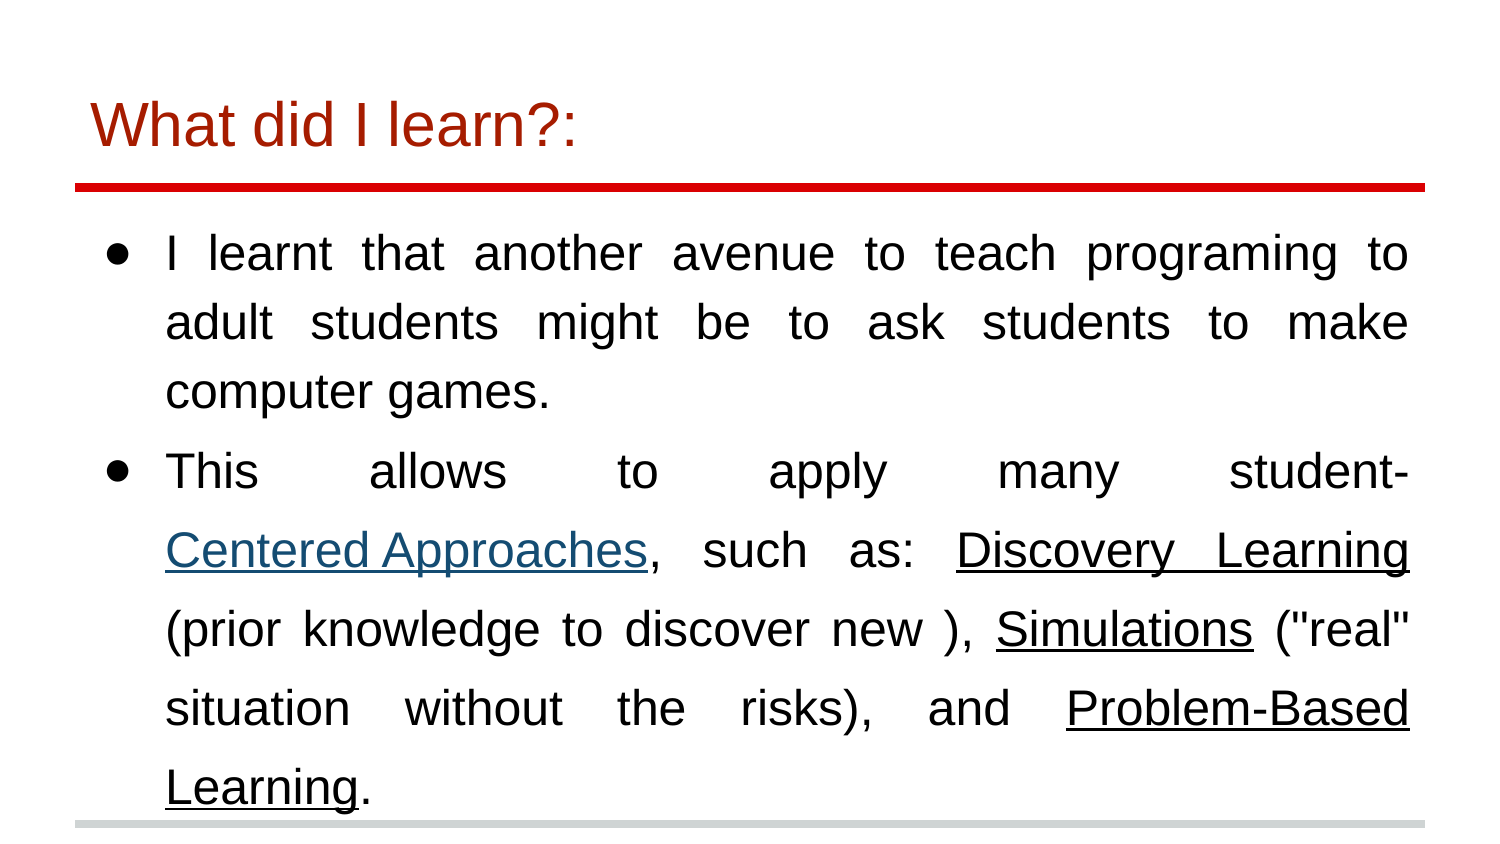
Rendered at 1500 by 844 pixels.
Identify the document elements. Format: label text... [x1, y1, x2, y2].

title What did I learn?: [75, 33, 1425, 175]
list I learnt that another avenue to teach programing to adult students might be to ask students to make computer games. This allows to apply many student-Centered Approaches, such as: Discovery Learning (prior knowledge to discover new ), Simulations ("real" situation without the risks), and Problem-Based Learning. [75, 196, 1425, 808]
